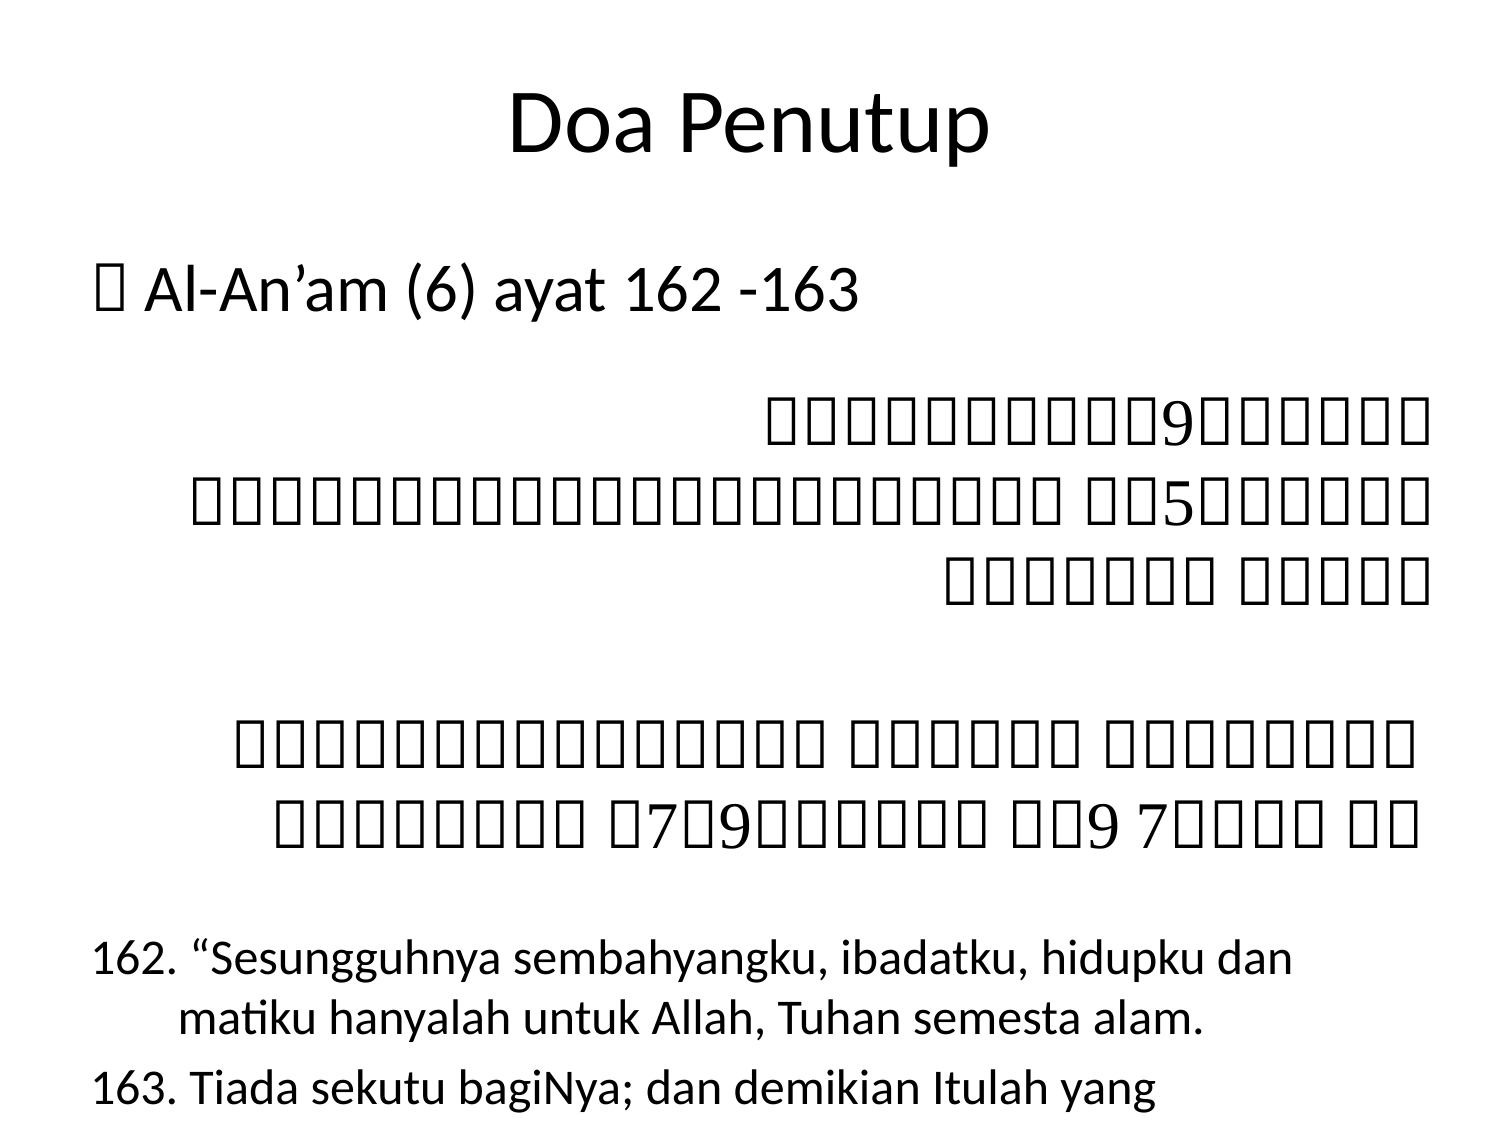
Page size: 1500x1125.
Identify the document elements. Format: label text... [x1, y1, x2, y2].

list  Al-An’am (6) ayat 162 -163              162. “Sesungguhnya sembahyangku, ibadatku, hidupku dan matiku hanyalah untuk Allah, Tuhan semesta alam. 163. Tiada sekutu bagiNya; dan demikian Itulah yang diperintahkan kepadaku dan aku adalah orang yang pertama-tama menyerahkan diri (kepada Allah)". [75, 237, 1450, 1063]
title Doa Penutup [75, 45, 1425, 188]
